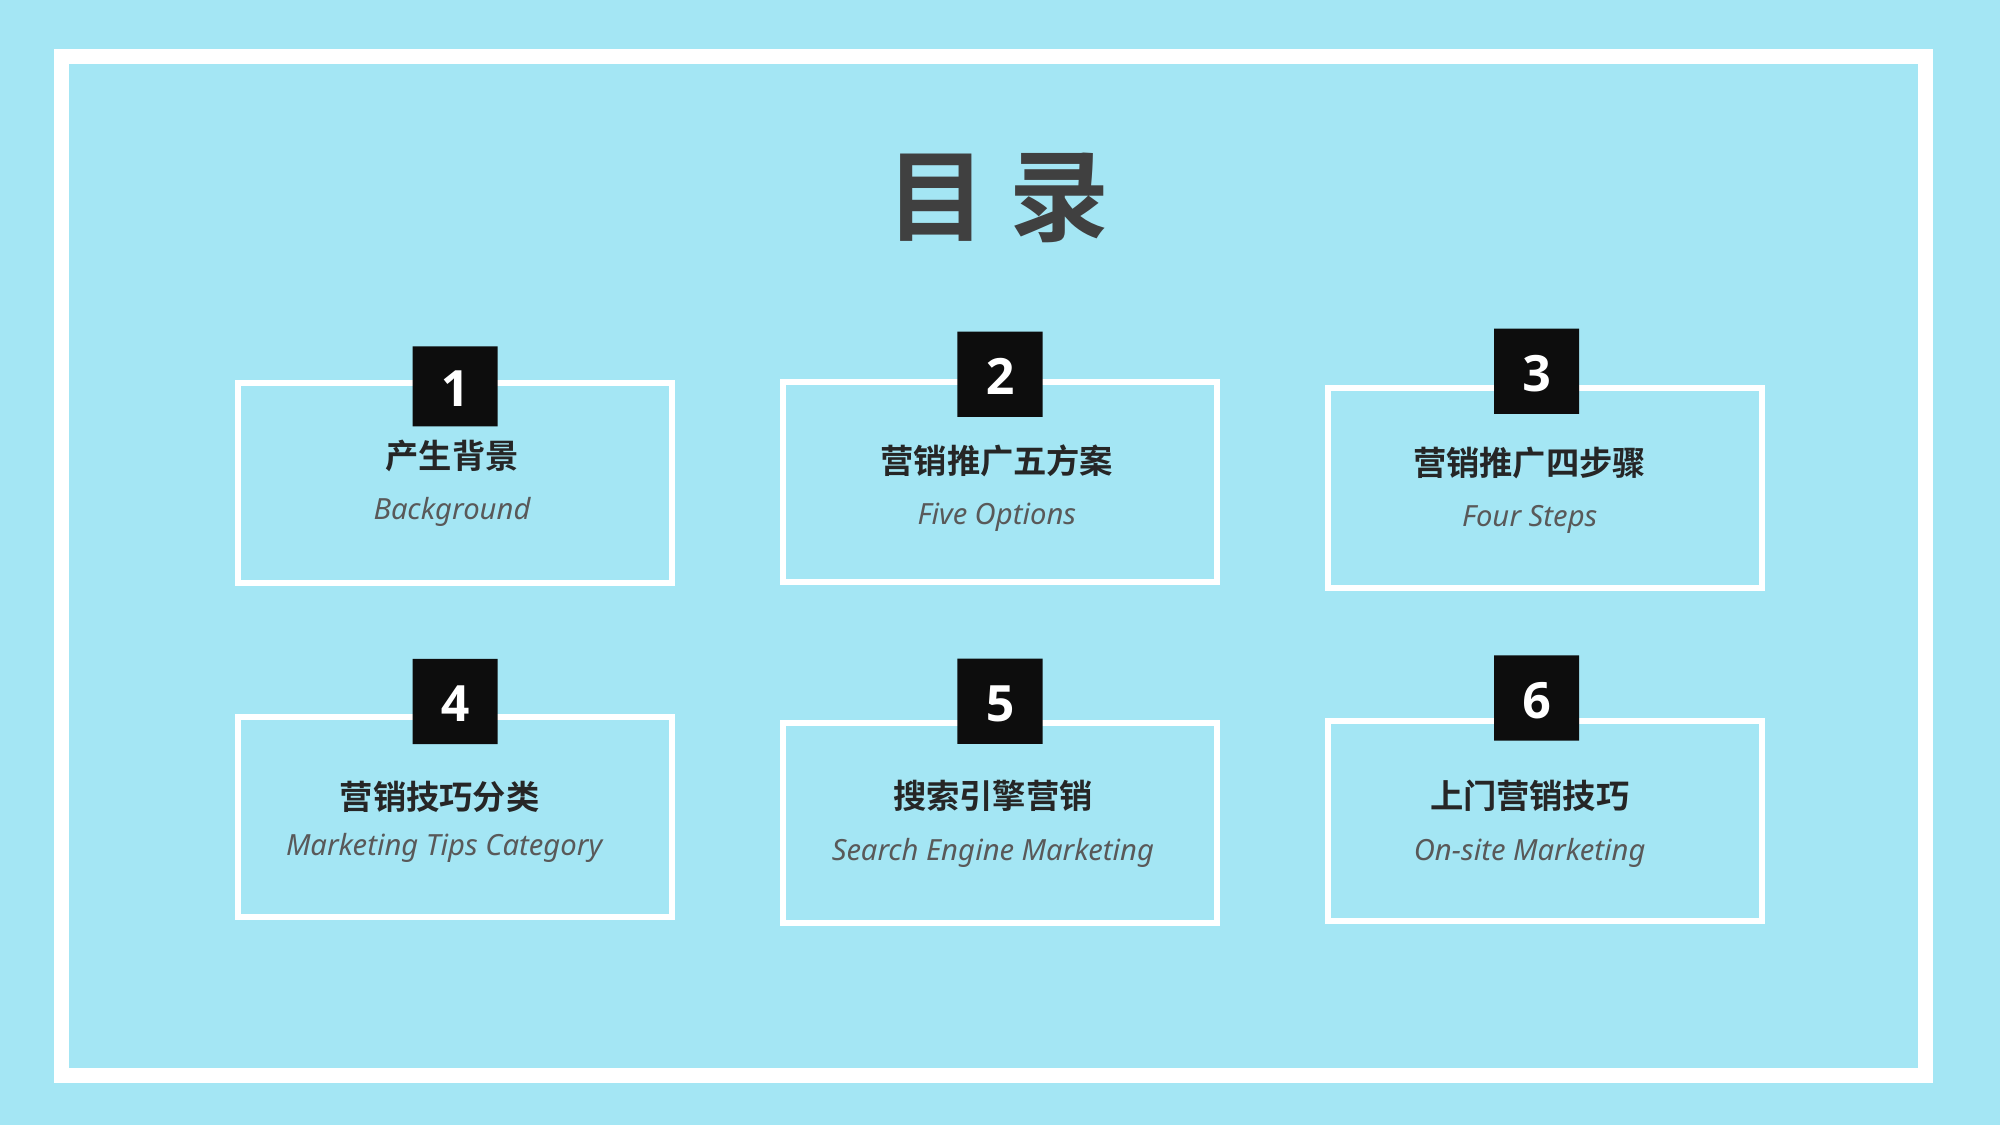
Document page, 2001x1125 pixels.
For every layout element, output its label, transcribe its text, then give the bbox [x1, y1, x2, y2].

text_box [795, 432, 1199, 539]
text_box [783, 331, 1217, 583]
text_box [1327, 434, 1732, 541]
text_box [1327, 328, 1762, 589]
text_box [1327, 655, 1762, 922]
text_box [1327, 768, 1732, 875]
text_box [238, 346, 673, 583]
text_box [250, 427, 654, 534]
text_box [237, 768, 647, 869]
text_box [791, 768, 1195, 875]
text_box 目 录 [871, 126, 1239, 262]
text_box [783, 658, 1217, 923]
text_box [238, 658, 673, 917]
